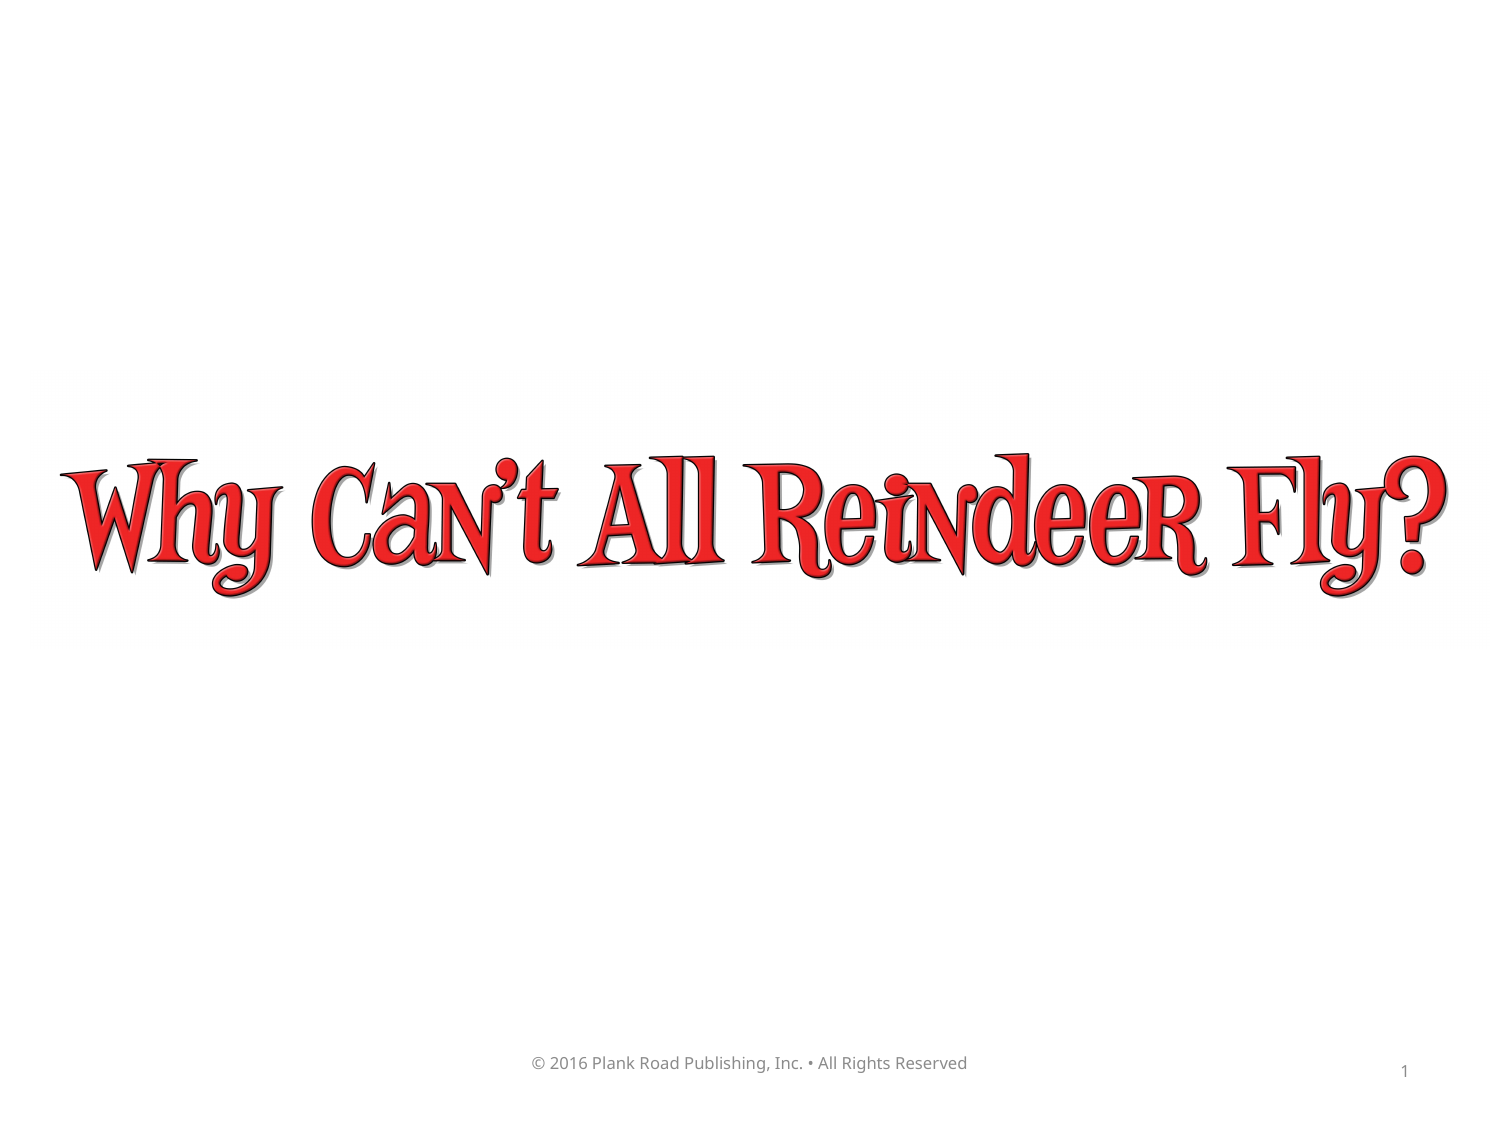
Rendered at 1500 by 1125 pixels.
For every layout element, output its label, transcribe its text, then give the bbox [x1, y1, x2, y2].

picture [29, 370, 1491, 649]
slide_number 1 [1074, 1042, 1425, 1103]
